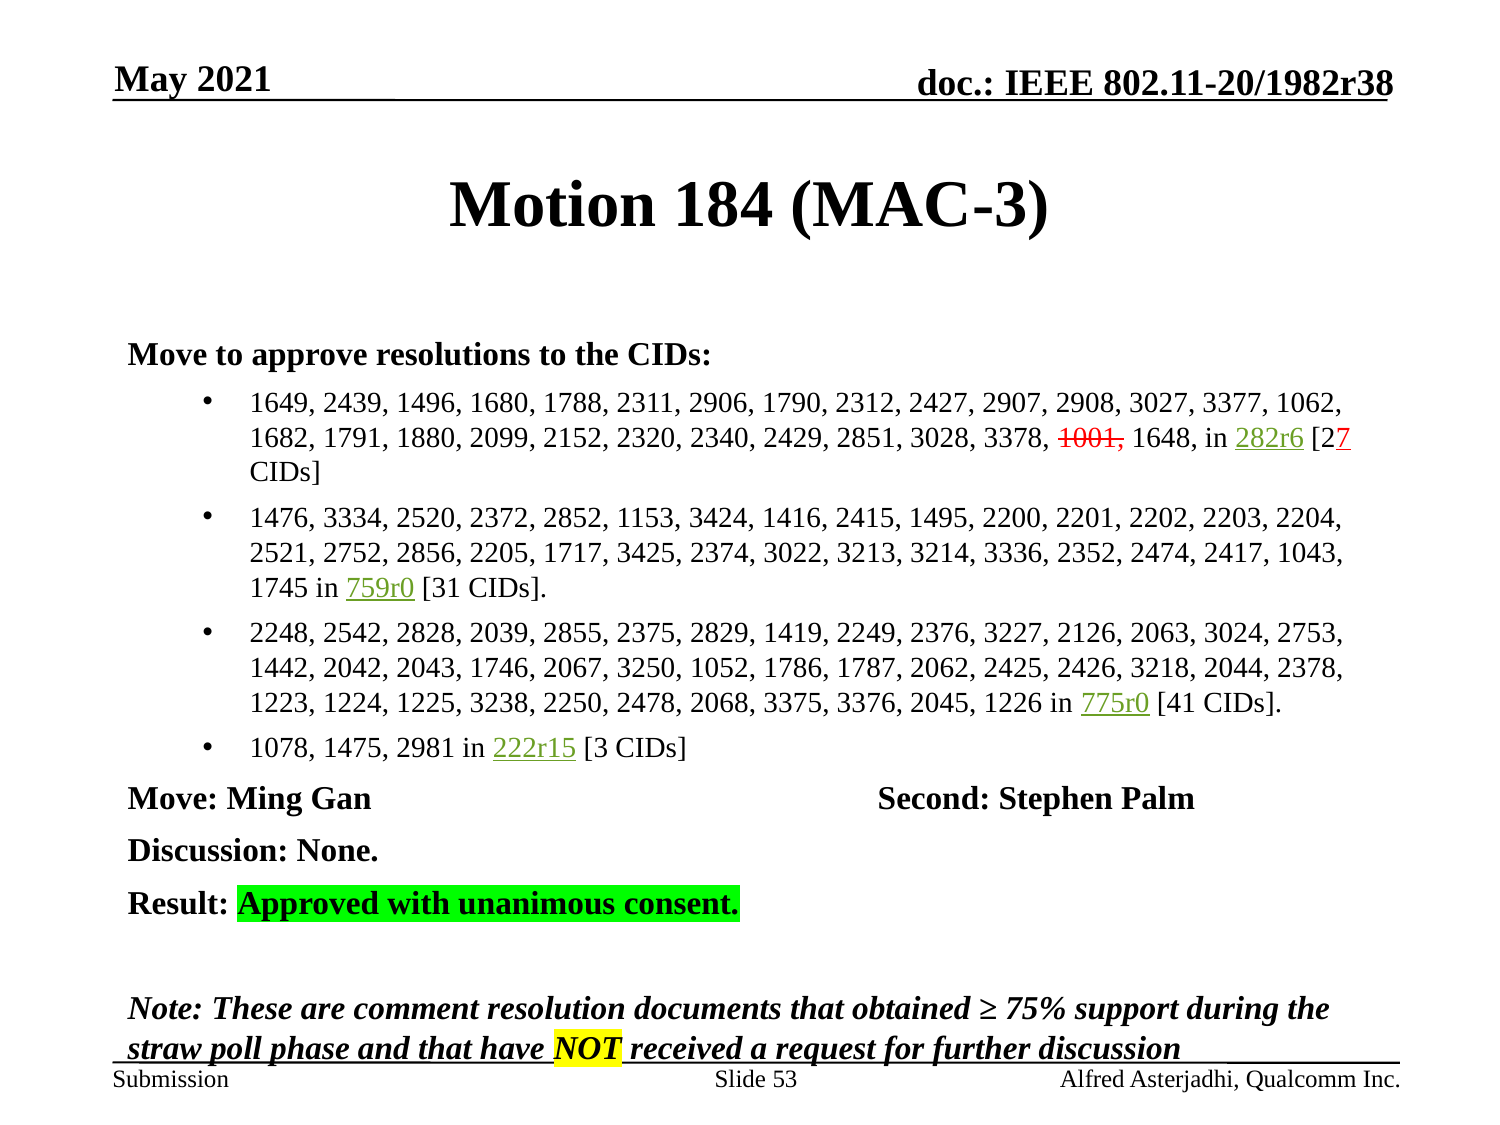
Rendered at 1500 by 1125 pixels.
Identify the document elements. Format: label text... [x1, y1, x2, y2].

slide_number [114, 54, 423, 100]
list Move to approve resolutions to the CIDs: 1649, 2439, 1496, 1680, 1788, 2311, 2906, 1790, 2312, 2427, 2907, 2908, 3027, 3377, 1062, 1682, 1791, 1880, 2099, 2152, 2320, 2340, 2429, 2851, 3028, 3378, 1001, 1648, in 282r6 [27 CIDs] 1476, 3334, 2520, 2372, 2852, 1153, 3424, 1416, 2415, 1495, 2200, 2201, 2202, 2203, 2204, 2521, 2752, 2856, 2205, 1717, 3425, 2374, 3022, 3213, 3214, 3336, 2352, 2474, 2417, 1043, 1745 in 759r0 [31 CIDs]. 2248, 2542, 2828, 2039, 2855, 2375, 2829, 1419, 2249, 2376, 3227, 2126, 2063, 3024, 2753, 1442, 2042, 2043, 1746, 2067, 3250, 1052, 1786, 1787, 2062, 2425, 2426, 3218, 2044, 2378, 1223, 1224, 1225, 3238, 2250, 2478, 2068, 3375, 3376, 2045, 1226 in 775r0 [41 CIDs]. 1078, 1475, 2981 in 222r15 [3 CIDs] Move: Ming Gan Second: Stephen Palm Discussion: None. Result: Approved with unanimous consent. Note: These are comment resolution documents that obtained ≥ 75% support during the straw poll phase and that have NOT received a request for further discussion [112, 324, 1388, 1063]
title Motion 184 (MAC-3) [112, 112, 1388, 288]
footer Alfred Asterjadhi, Qualcomm Inc. [878, 1061, 1402, 1093]
slide_number Slide 53 [712, 1061, 800, 1123]
